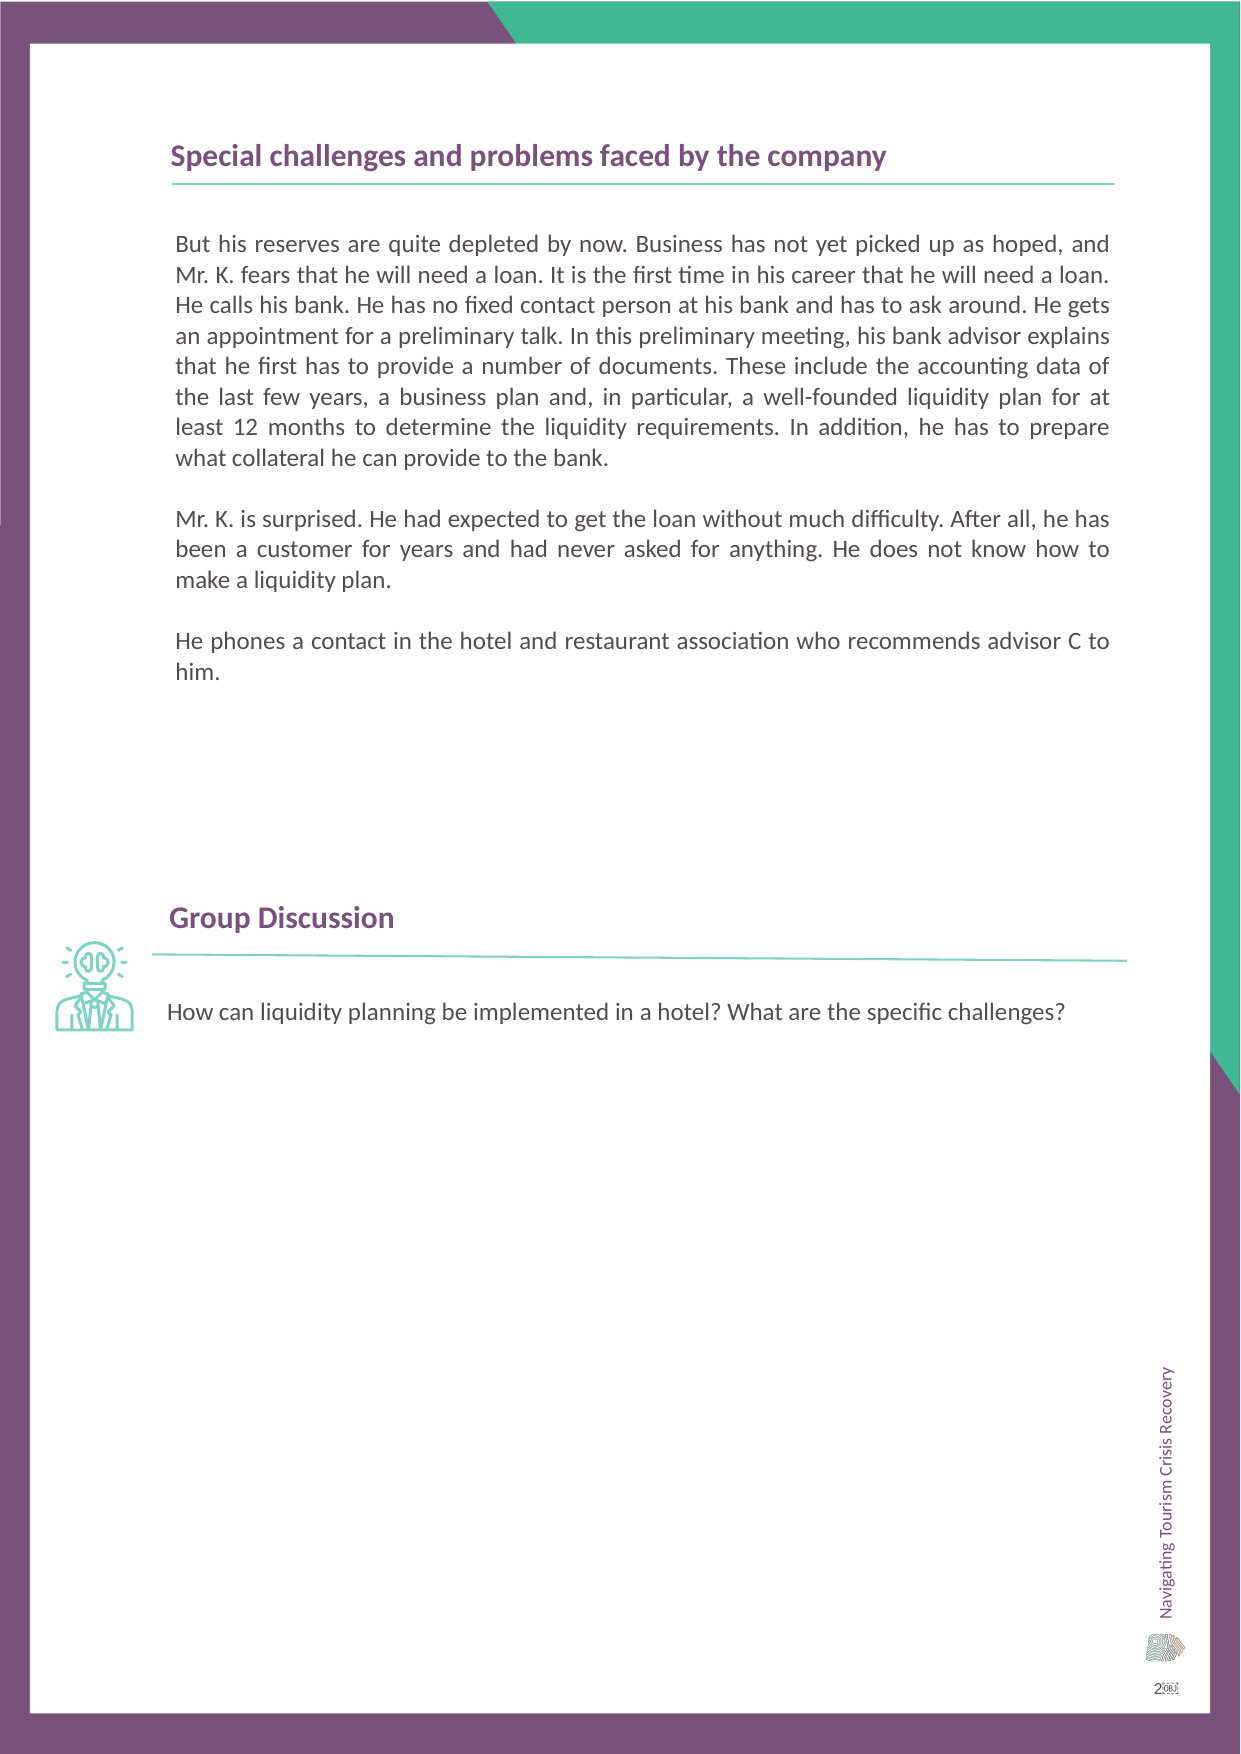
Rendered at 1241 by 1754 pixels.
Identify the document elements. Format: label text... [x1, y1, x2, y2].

picture [1142, 1631, 1189, 1667]
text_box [151, 954, 1128, 961]
list Special challenges and problems faced by the company [155, 122, 1139, 185]
text_box But his reserves are quite depleted by now. Business has not yet picked up as hoped, and Mr. K. fears that he will need a loan. It is the first time in his career that he will need a loan. He calls his bank. He has no fixed contact person at his bank and has to ask around. He gets an appointment for a preliminary talk. In this preliminary meeting, his bank advisor explains that he first has to provide a number of documents. These include the accounting data of the last few years, a business plan and, in particular, a well-founded liquidity plan for at least 12 months to determine the liquidity requirements. In addition, he has to prepare what collateral he can provide to the bank. Mr. K. is surprised. He had expected to get the loan without much difficulty. After all, he has been a customer for years and had never asked for anything. He does not know how to make a liquidity plan. He phones a contact in the hotel and restaurant association who recommends advisor C to him. [160, 219, 1127, 756]
text_box Group Discussion [154, 884, 1138, 947]
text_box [55, 940, 134, 1032]
text_box How can liquidity planning be implemented in a hotel? What are the specific challenges? [152, 978, 1136, 1041]
